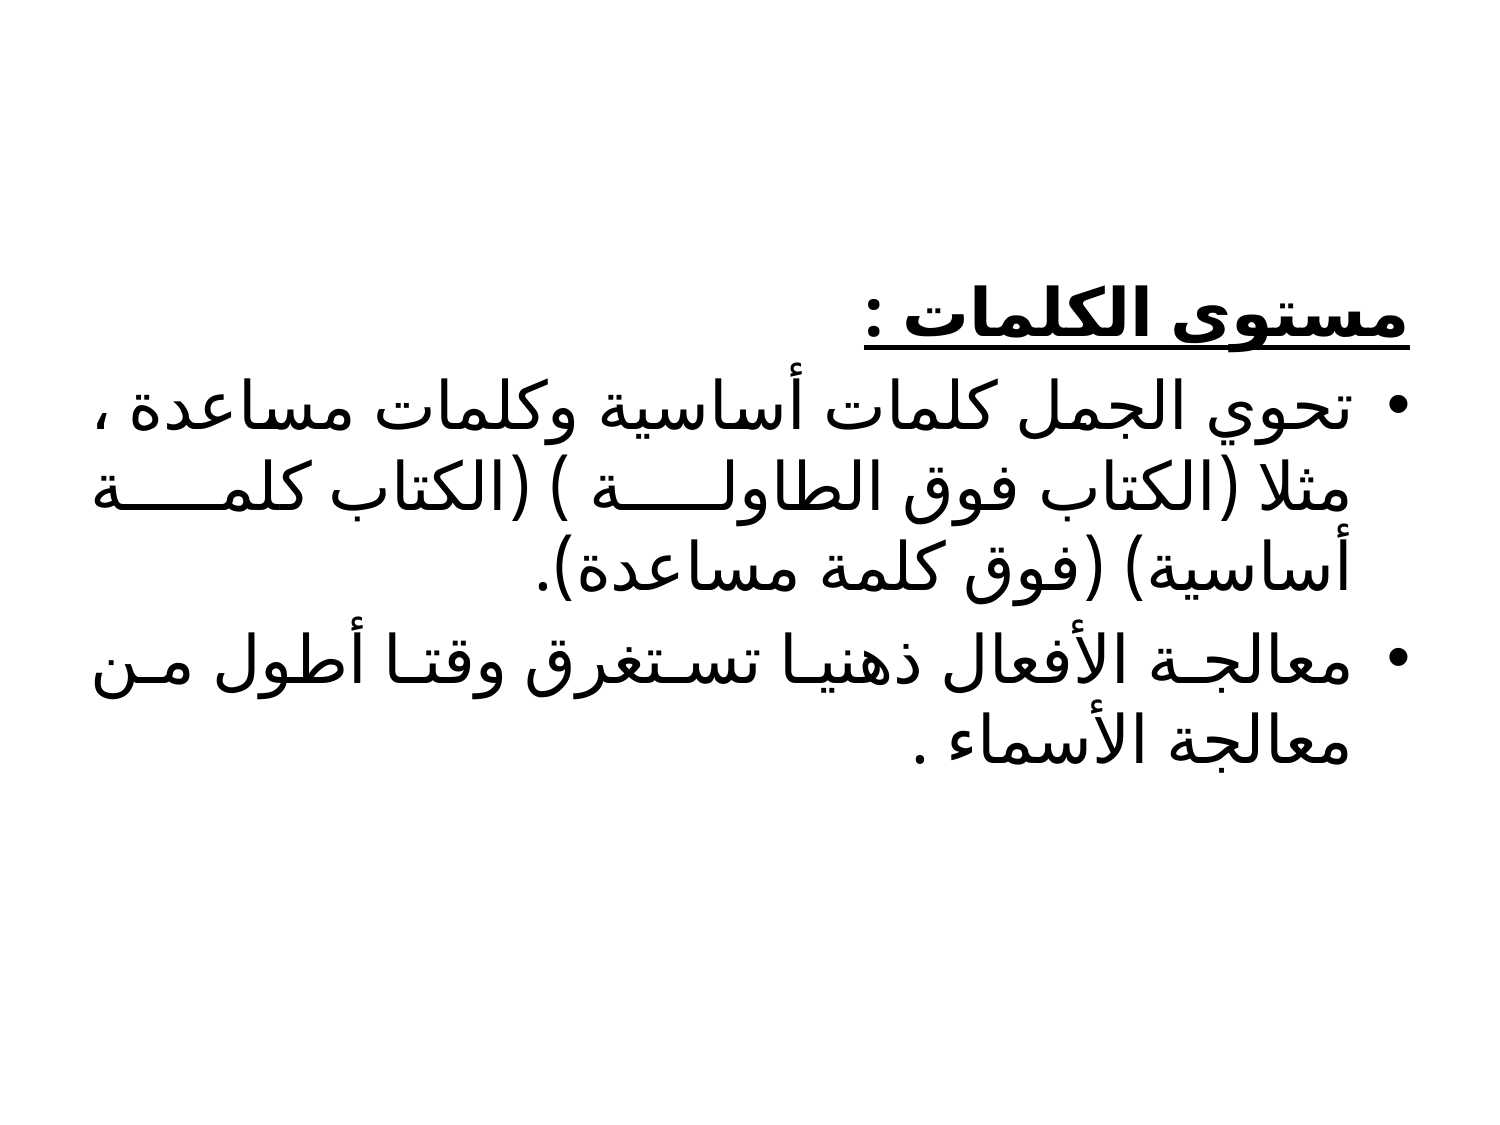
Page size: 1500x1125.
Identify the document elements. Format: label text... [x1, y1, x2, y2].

list مستوى الكلمات : تحوي الجمل كلمات أساسية وكلمات مساعدة ، مثلا (الكتاب فوق الطاولة ) (الكتاب كلمة أساسية) (فوق كلمة مساعدة). معالجة الأفعال ذهنيا تستغرق وقتا أطول من معالجة الأسماء . [75, 262, 1425, 1005]
